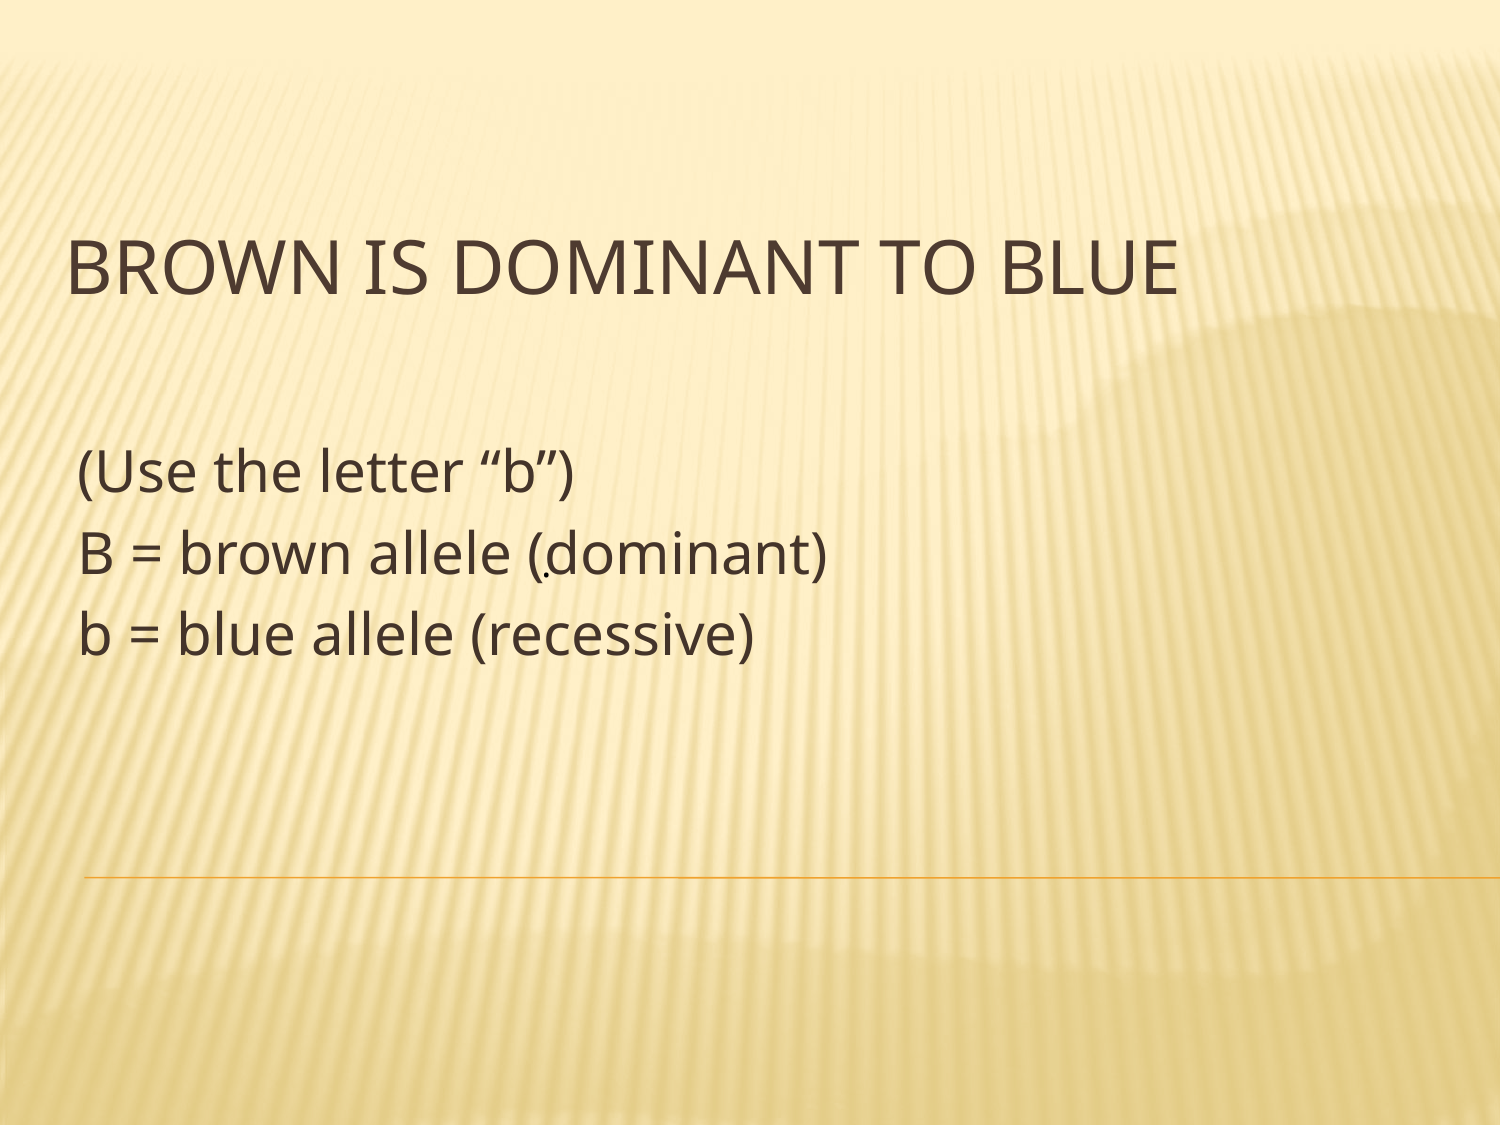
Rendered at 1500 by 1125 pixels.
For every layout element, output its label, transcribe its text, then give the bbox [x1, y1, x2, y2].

title Brown is dominant to blue [50, 212, 1438, 413]
text_box . [526, 532, 567, 592]
subtitle (Use the letter “b”) B = brown allele (dominant) b = blue allele (recessive) [62, 367, 1450, 675]
